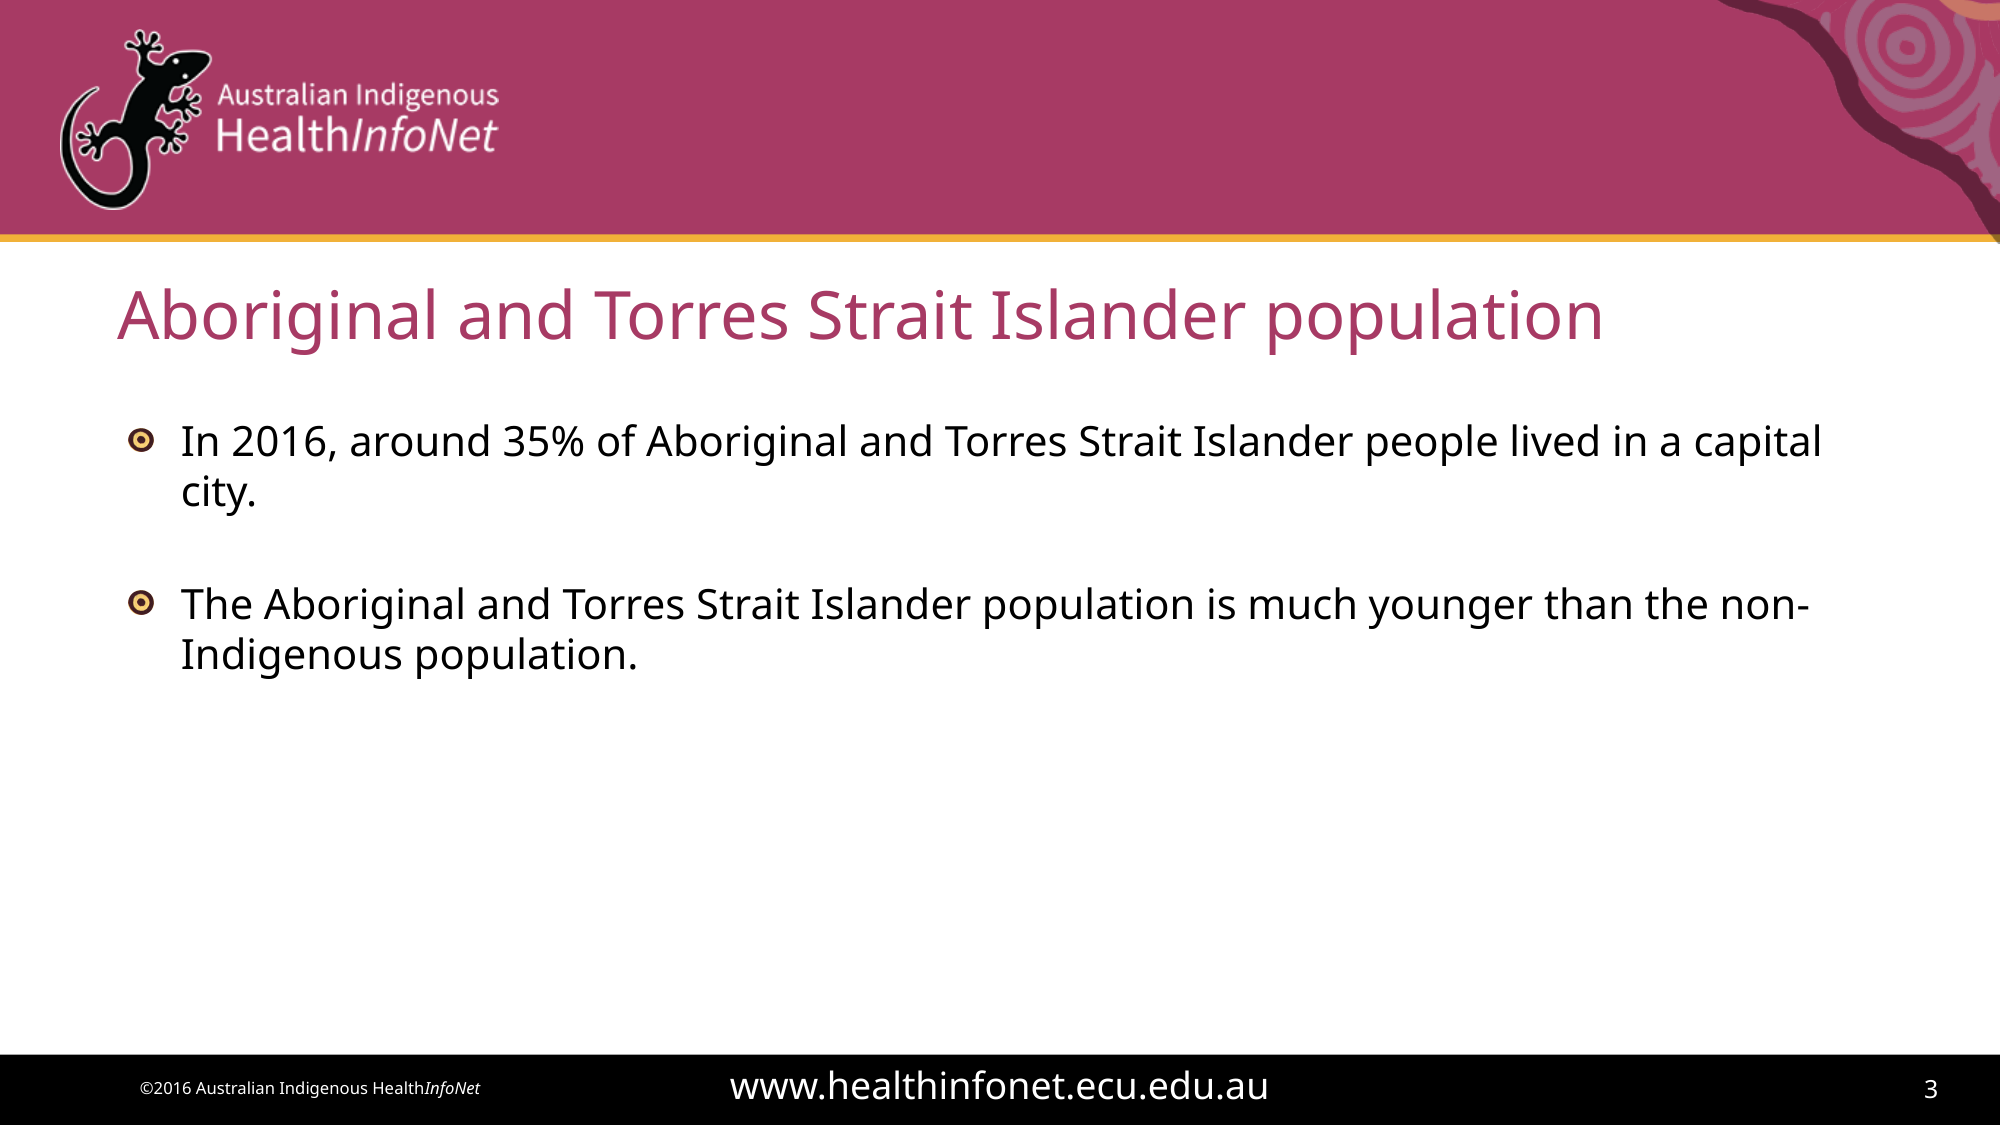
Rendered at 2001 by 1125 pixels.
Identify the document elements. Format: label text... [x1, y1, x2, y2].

picture [1673, 0, 2000, 279]
picture [128, 590, 154, 615]
list In 2016, around 35% of Aboriginal and Torres Strait Islander people lived in a capital city. The Aboriginal and Torres Strait Islander population is much younger than the non-Indigenous population. [99, 399, 1901, 1051]
picture [60, 29, 499, 210]
title Aboriginal and Torres Strait Islander population [102, 249, 1900, 375]
picture [128, 428, 154, 452]
